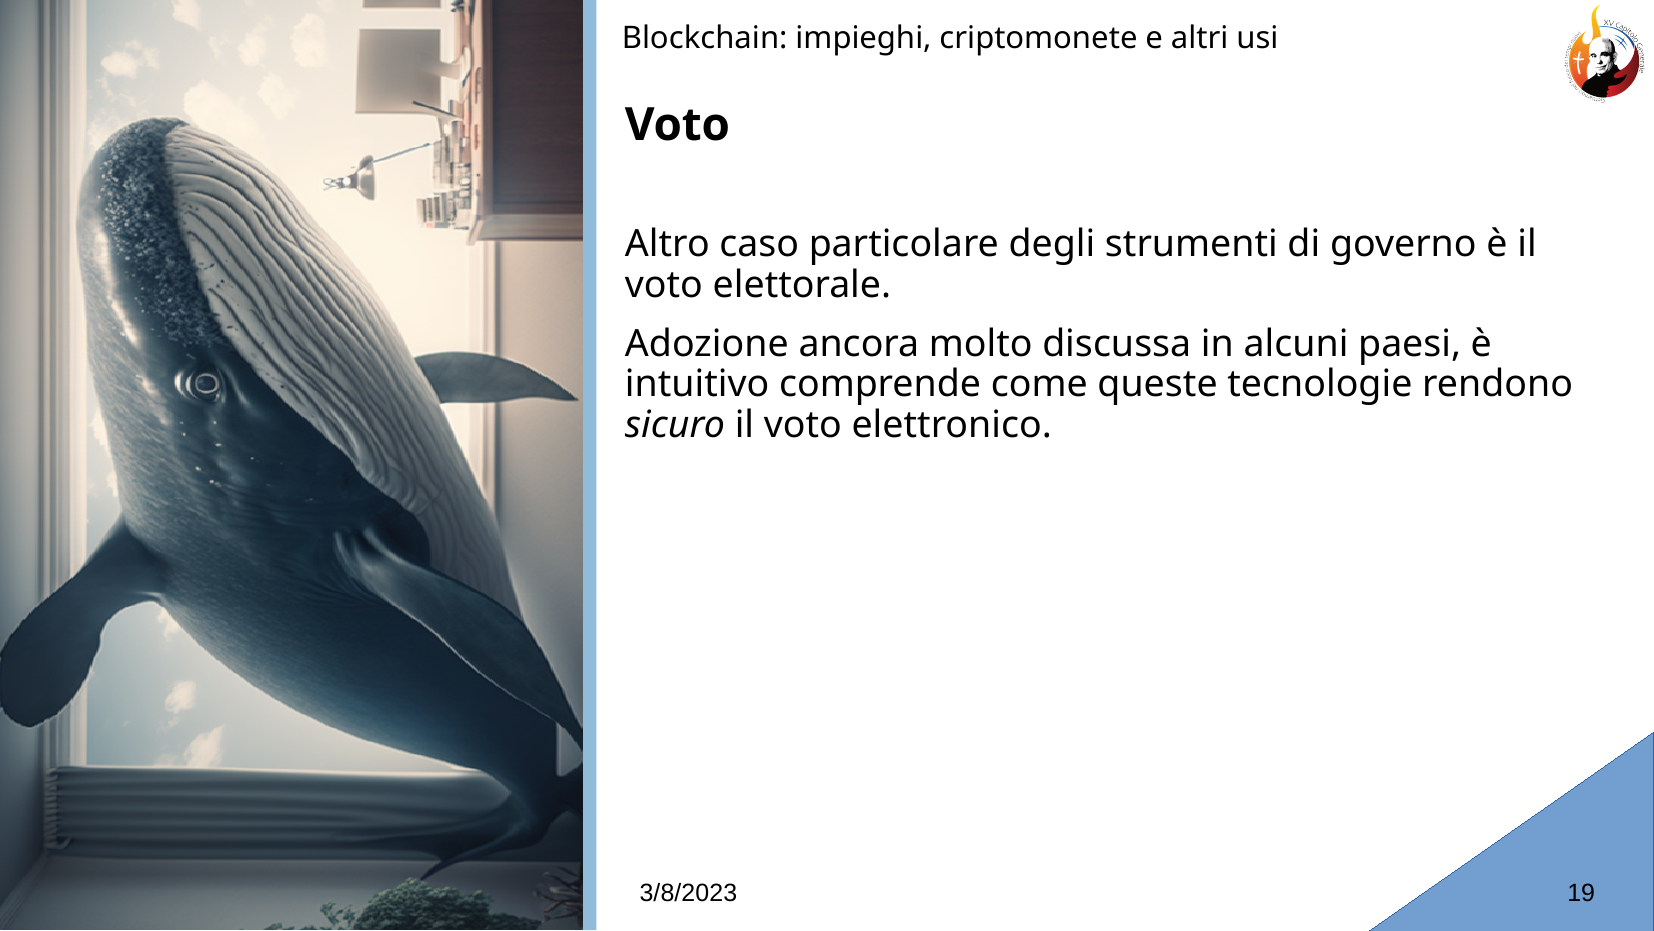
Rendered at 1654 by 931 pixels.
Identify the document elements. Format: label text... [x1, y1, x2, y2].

picture [1563, 4, 1646, 103]
picture [0, 0, 583, 930]
text_box Blockchain: impieghi, criptomonete e altri usi [607, 9, 1406, 63]
list Altro caso particolare degli strumenti di governo è il voto elettorale. Adozione ancora molto discussa in alcuni paesi, è intuitivo comprende come queste tecnologie rendono sicuro il voto elettronico. [624, 224, 1621, 827]
title Voto [624, 94, 1621, 208]
